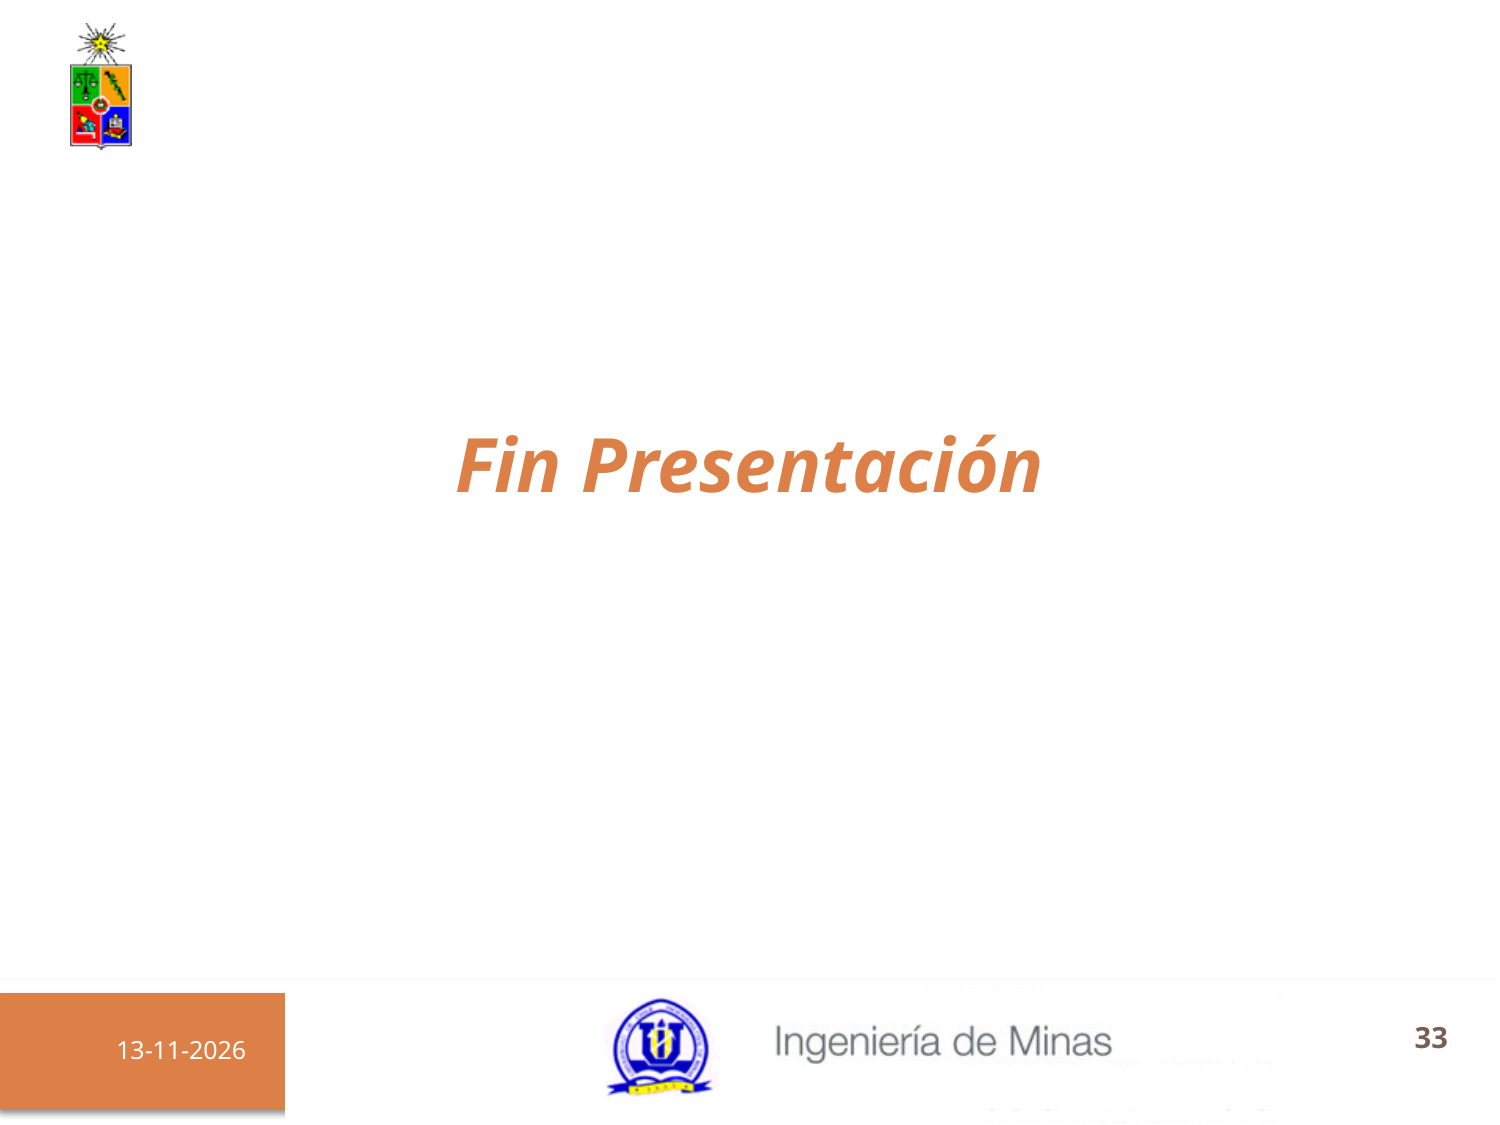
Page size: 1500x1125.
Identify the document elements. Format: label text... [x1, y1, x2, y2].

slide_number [12, 995, 279, 1108]
text_box Fin Presentación [81, 410, 1418, 515]
picture [69, 23, 132, 151]
picture [285, 980, 1500, 1125]
